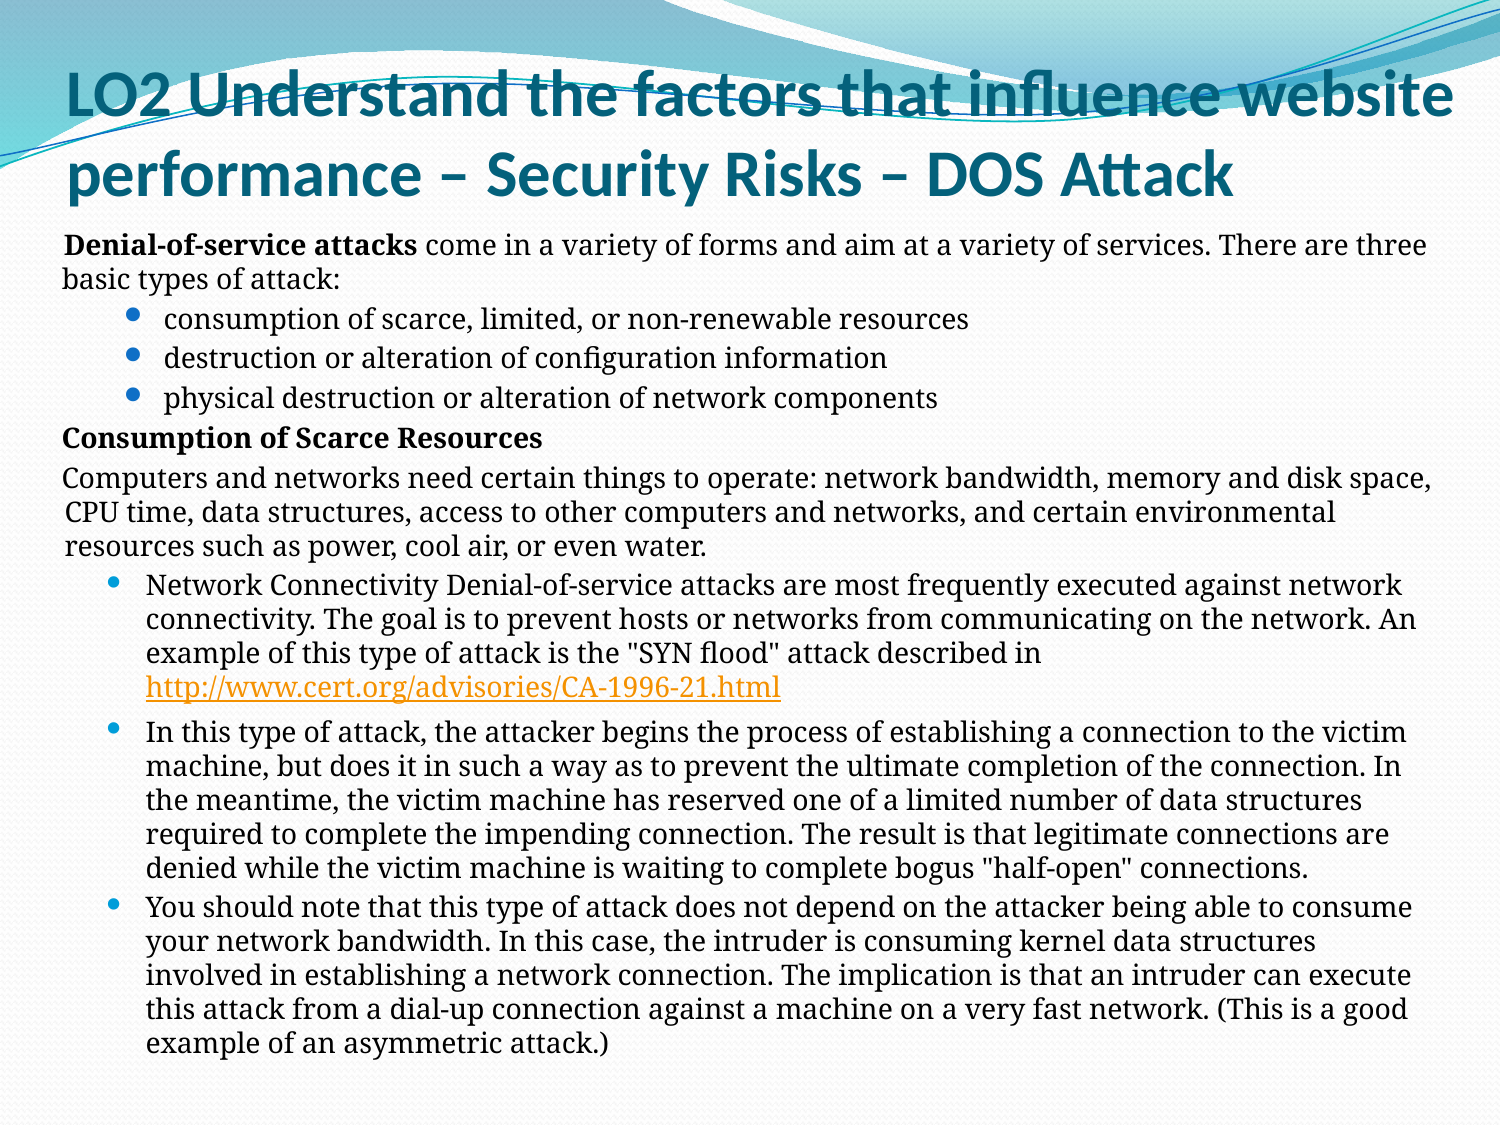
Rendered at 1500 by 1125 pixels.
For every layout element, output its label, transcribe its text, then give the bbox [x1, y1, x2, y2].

text_box LO2 Understand the factors that influence website performance – Security Risks – DOS Attack [66, 55, 1484, 210]
list Denial-of-service attacks come in a variety of forms and aim at a variety of services. There are three basic types of attack: consumption of scarce, limited, or non-renewable resources destruction or alteration of configuration information physical destruction or alteration of network components Consumption of Scarce Resources Computers and networks need certain things to operate: network bandwidth, memory and disk space, CPU time, data structures, access to other computers and networks, and certain environmental resources such as power, cool air, or even water. Network Connectivity Denial-of-service attacks are most frequently executed against network connectivity. The goal is to prevent hosts or networks from communicating on the network. An example of this type of attack is the "SYN flood" attack described in http://www.cert.org/advisories/CA-1996-21.html In this type of attack, the attacker begins the process of establishing a connection to the victim machine, but does it in such a way as to prevent the ultimate completion of the connection. In the meantime, the victim machine has reserved one of a limited number of data structures required to complete the impending connection. The result is that legitimate connections are denied while the victim machine is waiting to complete bogus "half-open" connections. You should note that this type of attack does not depend on the attacker being able to consume your network bandwidth. In this case, the intruder is consuming kernel data structures involved in establishing a network connection. The implication is that an intruder can execute this attack from a dial-up connection against a machine on a very fast network. (This is a good example of an asymmetric attack.) [46, 219, 1454, 1079]
